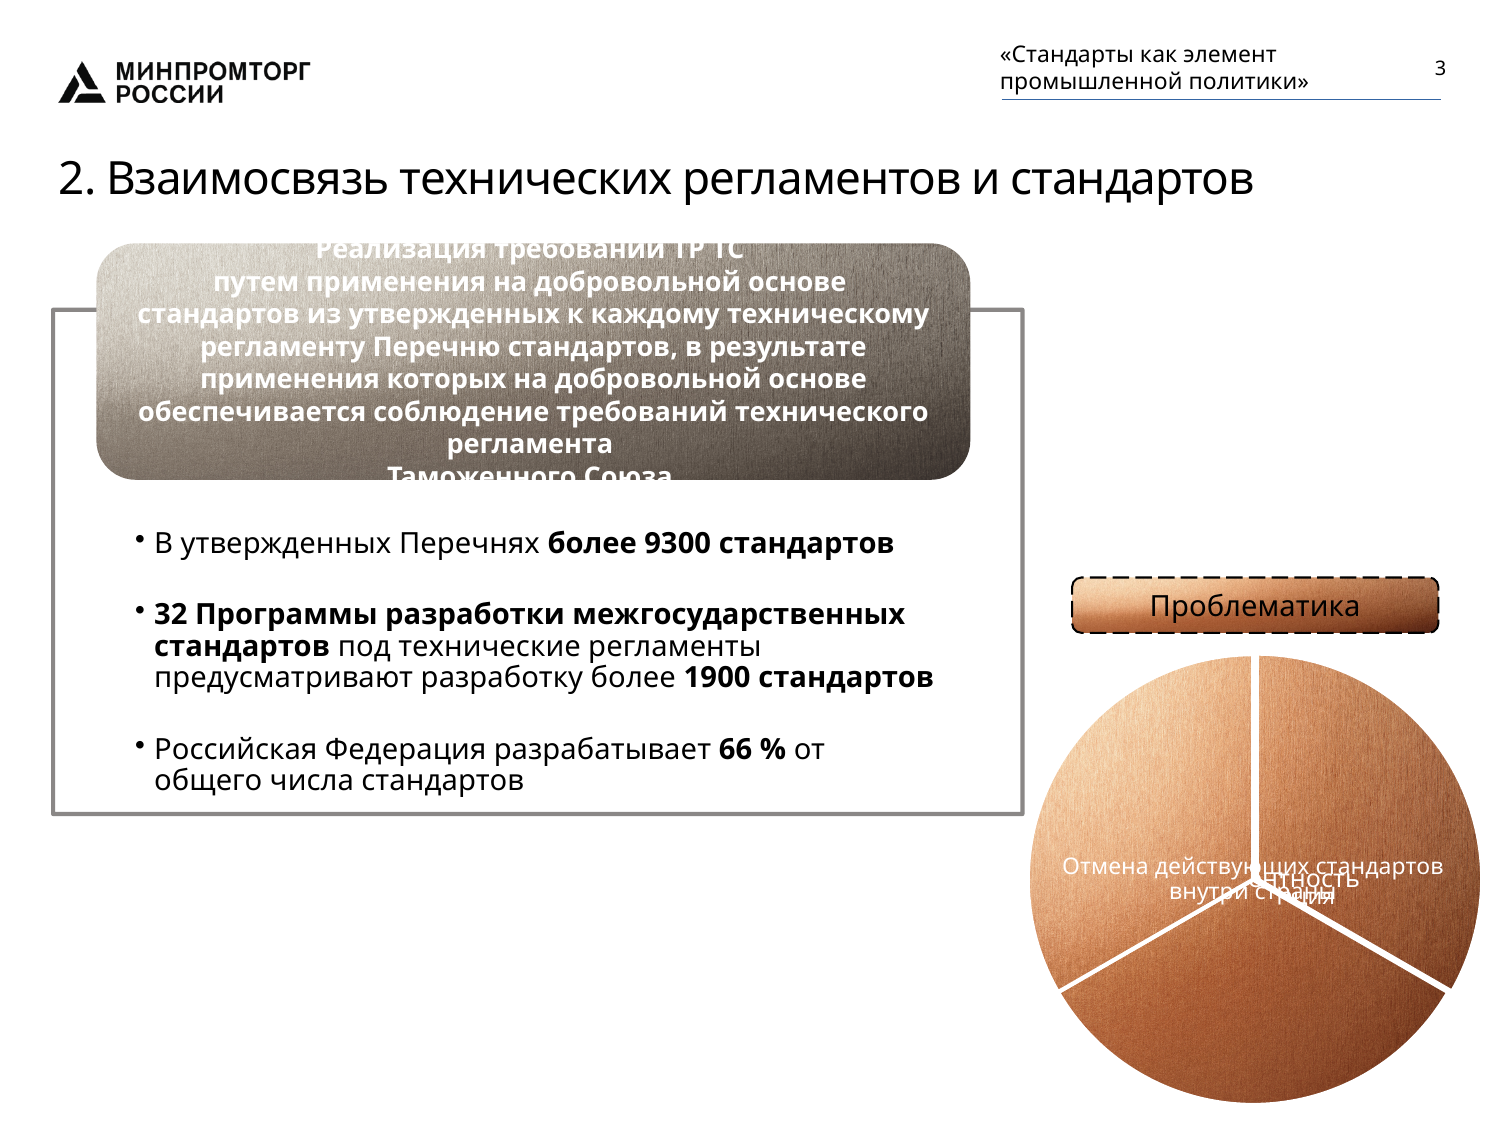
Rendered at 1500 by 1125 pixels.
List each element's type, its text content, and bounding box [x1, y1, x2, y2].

text_box Проблематика [1117, 577, 1439, 602]
slide_number 3 [1395, 55, 1447, 84]
picture [58, 61, 312, 103]
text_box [870, 604, 1500, 1125]
text_box «Стандарты как элемент промышленной политики» [999, 39, 1384, 95]
text_box 2. Взаимосвязь технических регламентов и стандартов [58, 149, 1442, 210]
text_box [52, 184, 1113, 858]
